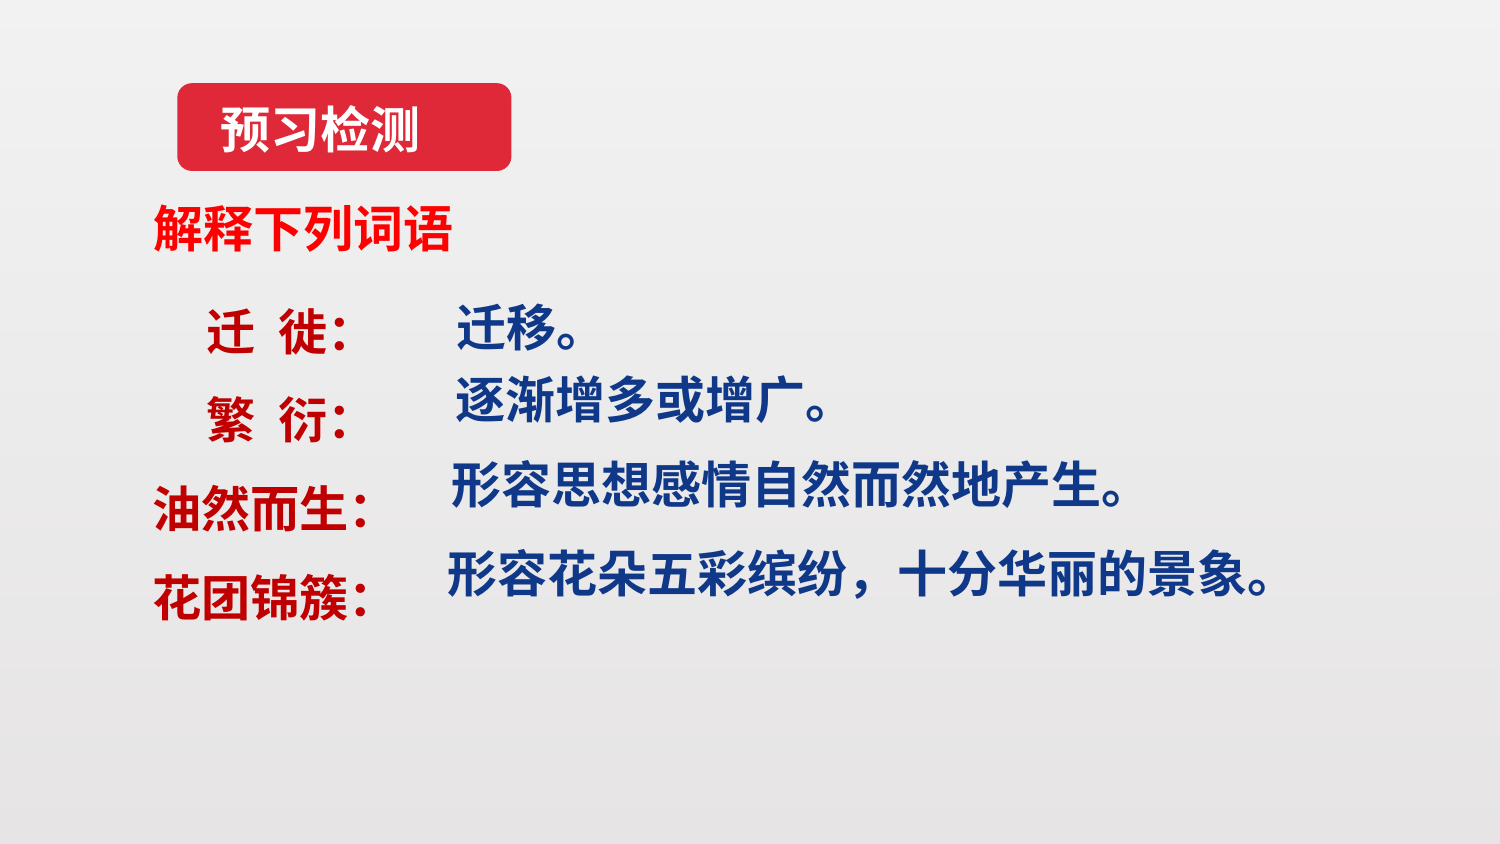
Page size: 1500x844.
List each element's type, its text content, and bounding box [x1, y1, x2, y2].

text_box 形容花朵五彩缤纷，十分华丽的景象。 [436, 536, 1371, 608]
text_box 迁 徙： 繁 衍： 油然而生： 花团锦簇： [64, 265, 486, 635]
text_box 解释下列词语 [142, 189, 571, 266]
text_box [177, 83, 512, 171]
text_box 逐渐增多或增广。 [444, 362, 867, 434]
text_box 形容思想感情自然而然地产生。 [439, 448, 1163, 520]
text_box 迁移。 [444, 290, 618, 362]
